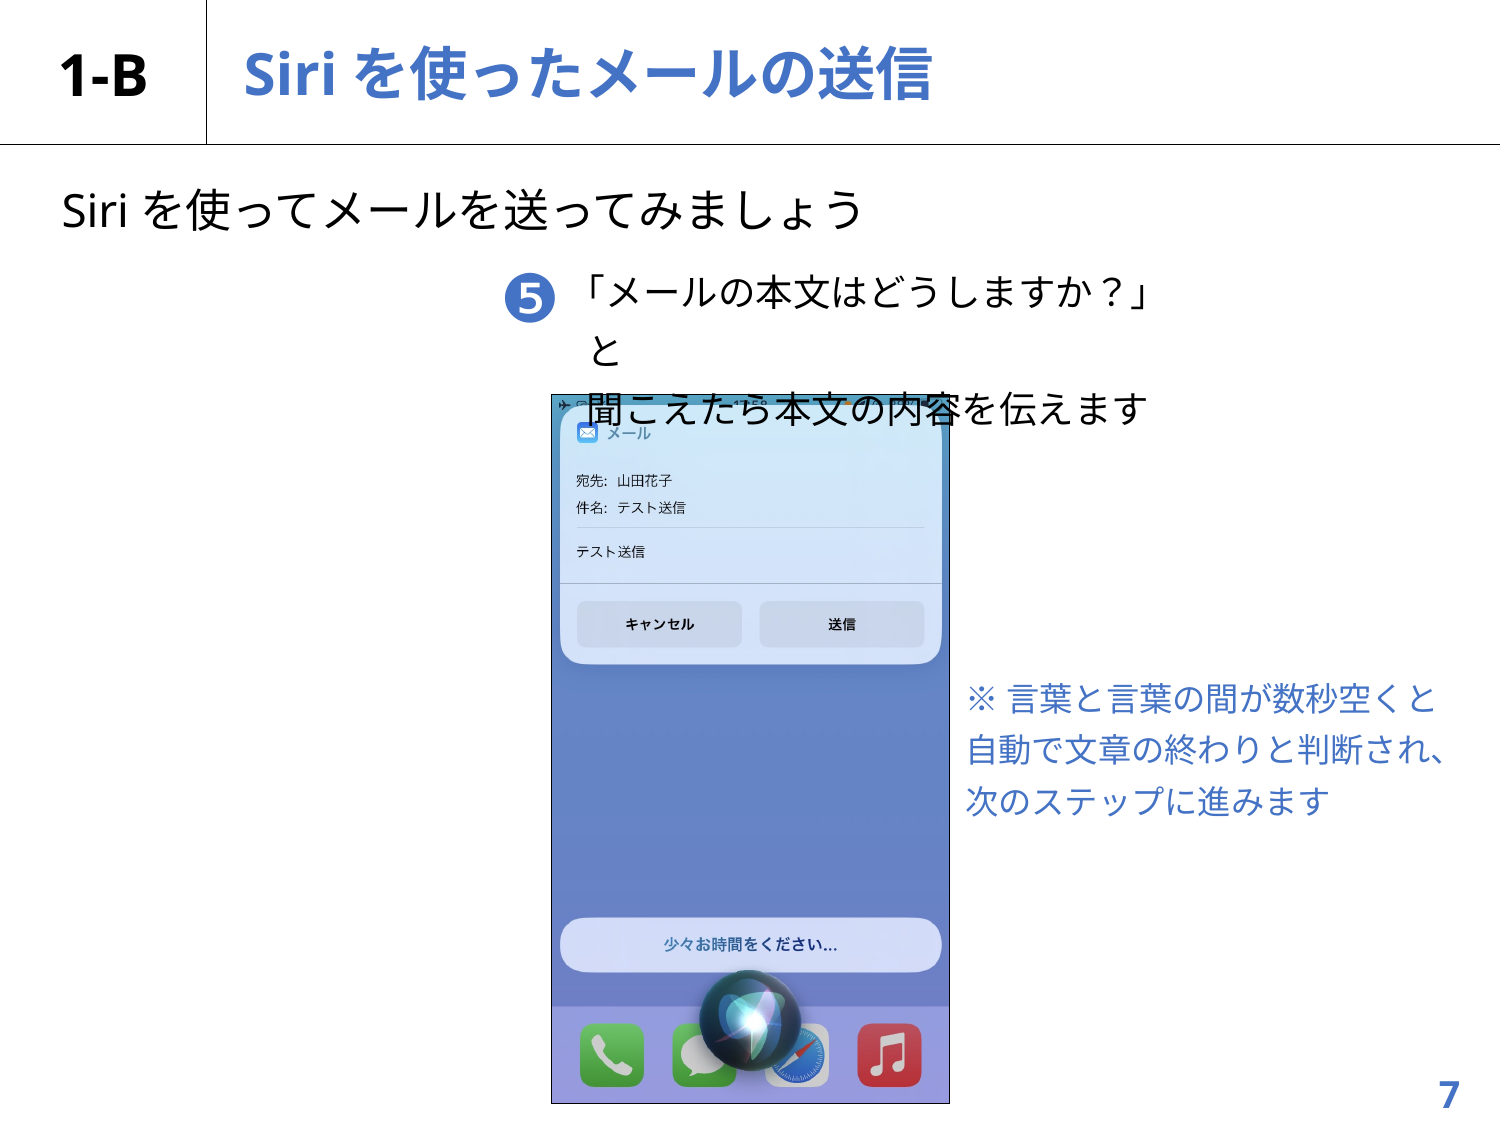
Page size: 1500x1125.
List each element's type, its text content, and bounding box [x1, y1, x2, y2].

text_box 7 [1399, 1063, 1500, 1123]
text_box ※言葉と言葉の間が数秒空くと 自動で文章の終わりと判断され、 次のステップに進みます [950, 658, 1500, 829]
picture [551, 394, 950, 1104]
text_box Siriを使ってメールを送ってみましょう [46, 180, 1500, 274]
text_box ❺ [486, 248, 563, 343]
text_box 1-B [0, 0, 207, 147]
title Siriを使ったメールの送信 [228, 36, 1472, 116]
text_box ｢メールの本文はどうしますか？｣と 聞こえたら本文の内容を伝えます [571, 248, 1191, 439]
